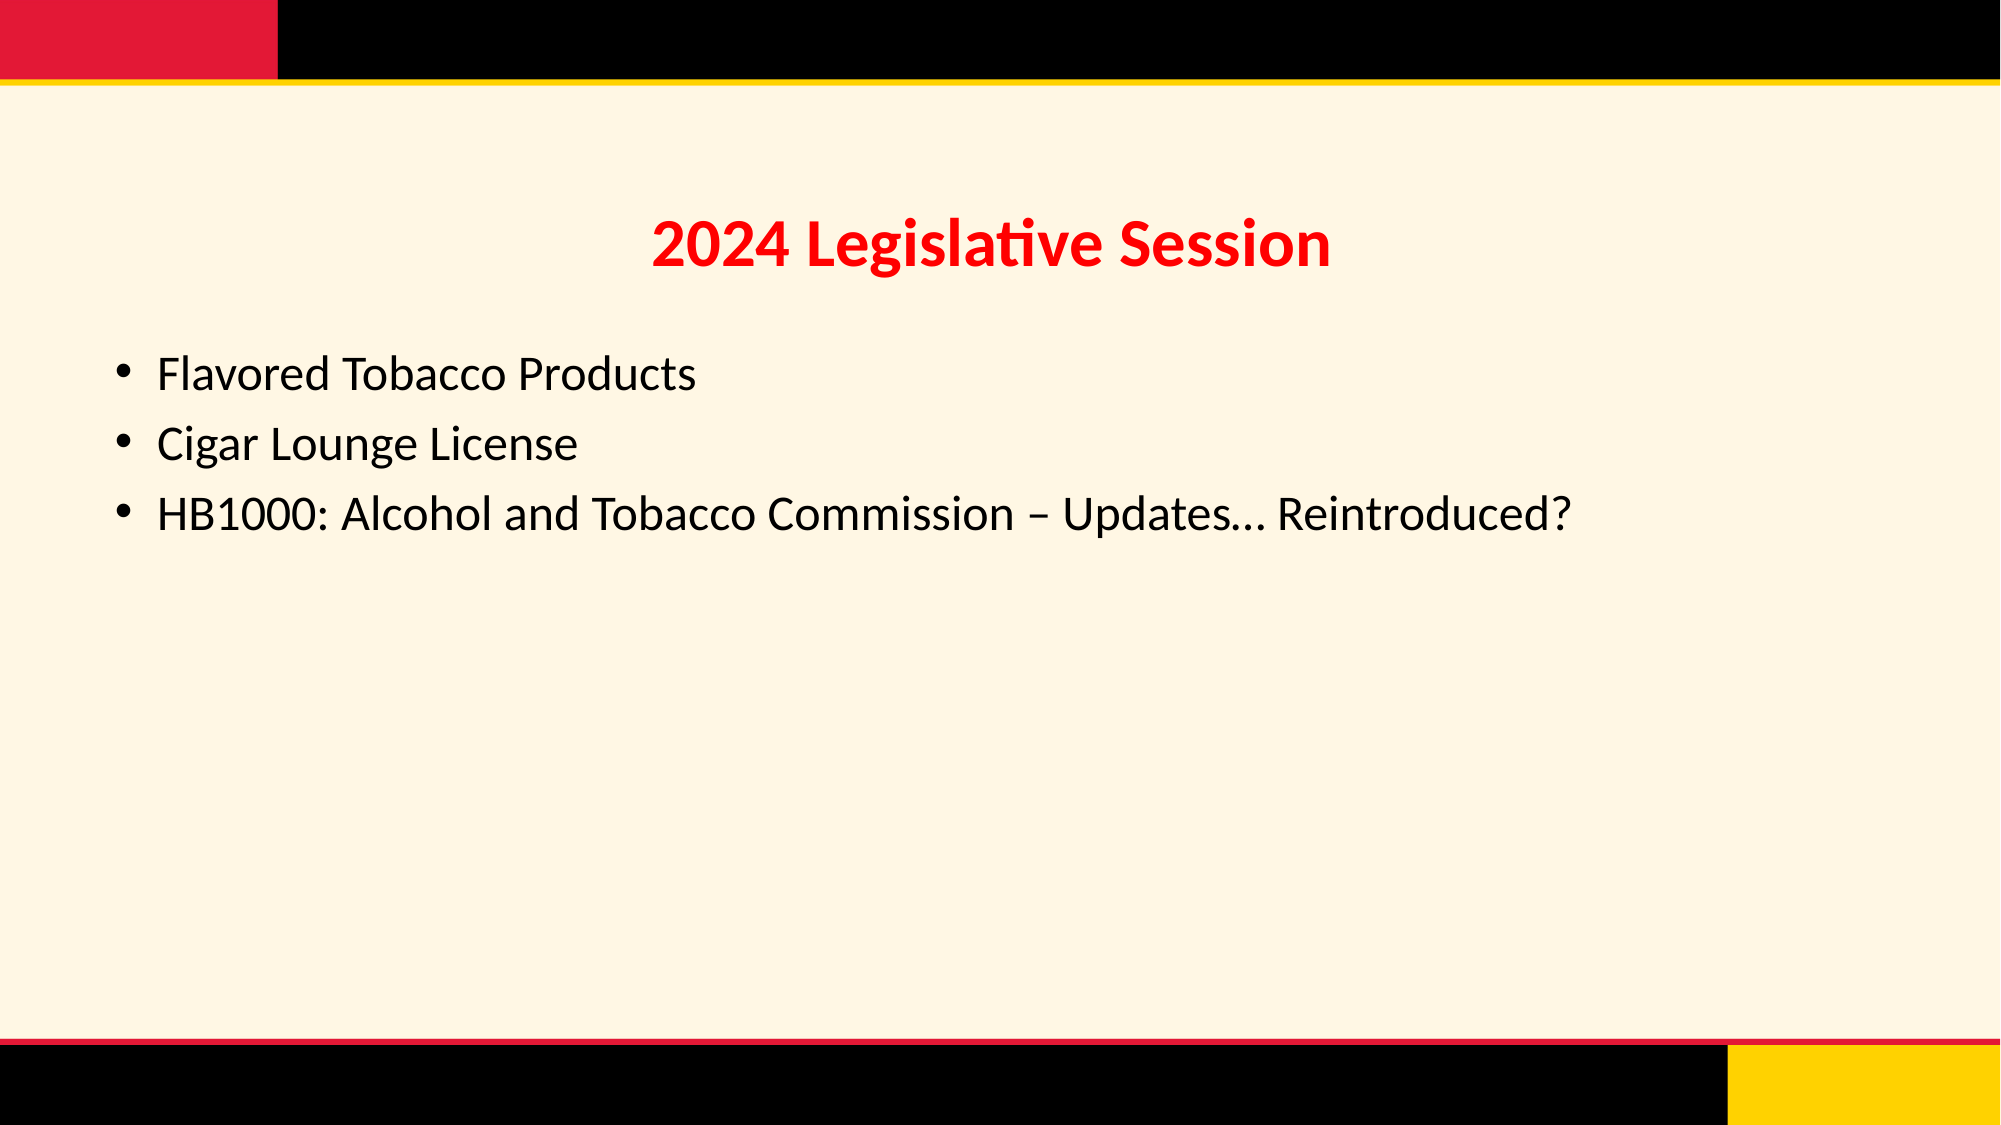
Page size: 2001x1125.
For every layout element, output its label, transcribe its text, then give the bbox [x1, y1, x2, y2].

list Flavored Tobacco Products Cigar Lounge License HB1000: Alcohol and Tobacco Commission – Updates… Reintroduced? [99, 333, 1900, 1005]
title 2024 Legislative Session [99, 145, 1900, 333]
picture [0, 0, 2001, 1125]
